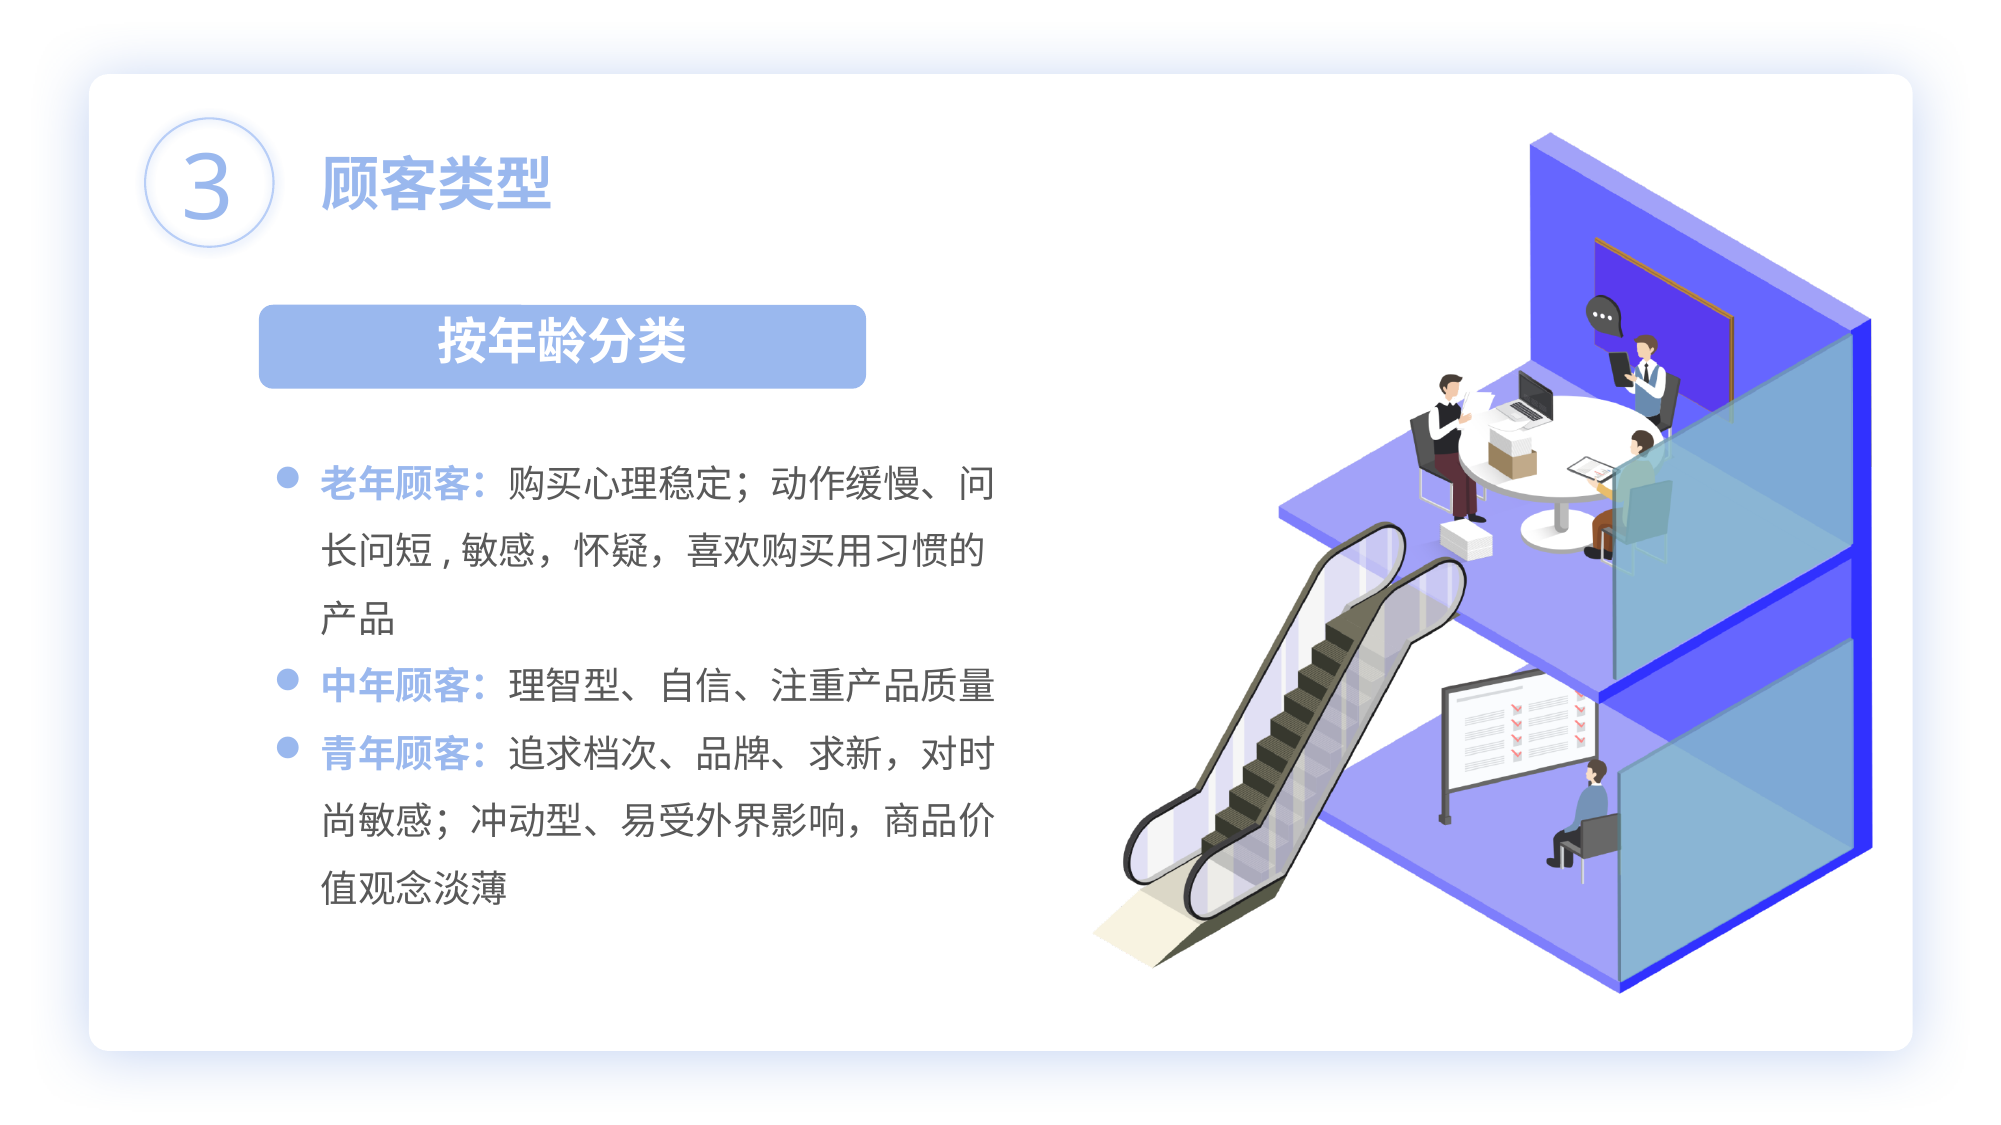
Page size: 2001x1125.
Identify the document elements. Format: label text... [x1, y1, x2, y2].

picture [1073, 120, 1899, 1011]
text_box 顾客类型 [306, 139, 781, 225]
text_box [145, 118, 274, 247]
text_box 按年龄分类 [258, 304, 867, 389]
text_box 老年顾客：购买心理稳定；动作缓慢、问长问短,敏感，怀疑，喜欢购买用习惯的产品 中年顾客：理智型、自信、注重产品质量 青年顾客：追求档次、品牌、求新，对时尚敏感；冲动型、易受外界影响，商品价值观念淡薄 [258, 429, 1018, 918]
